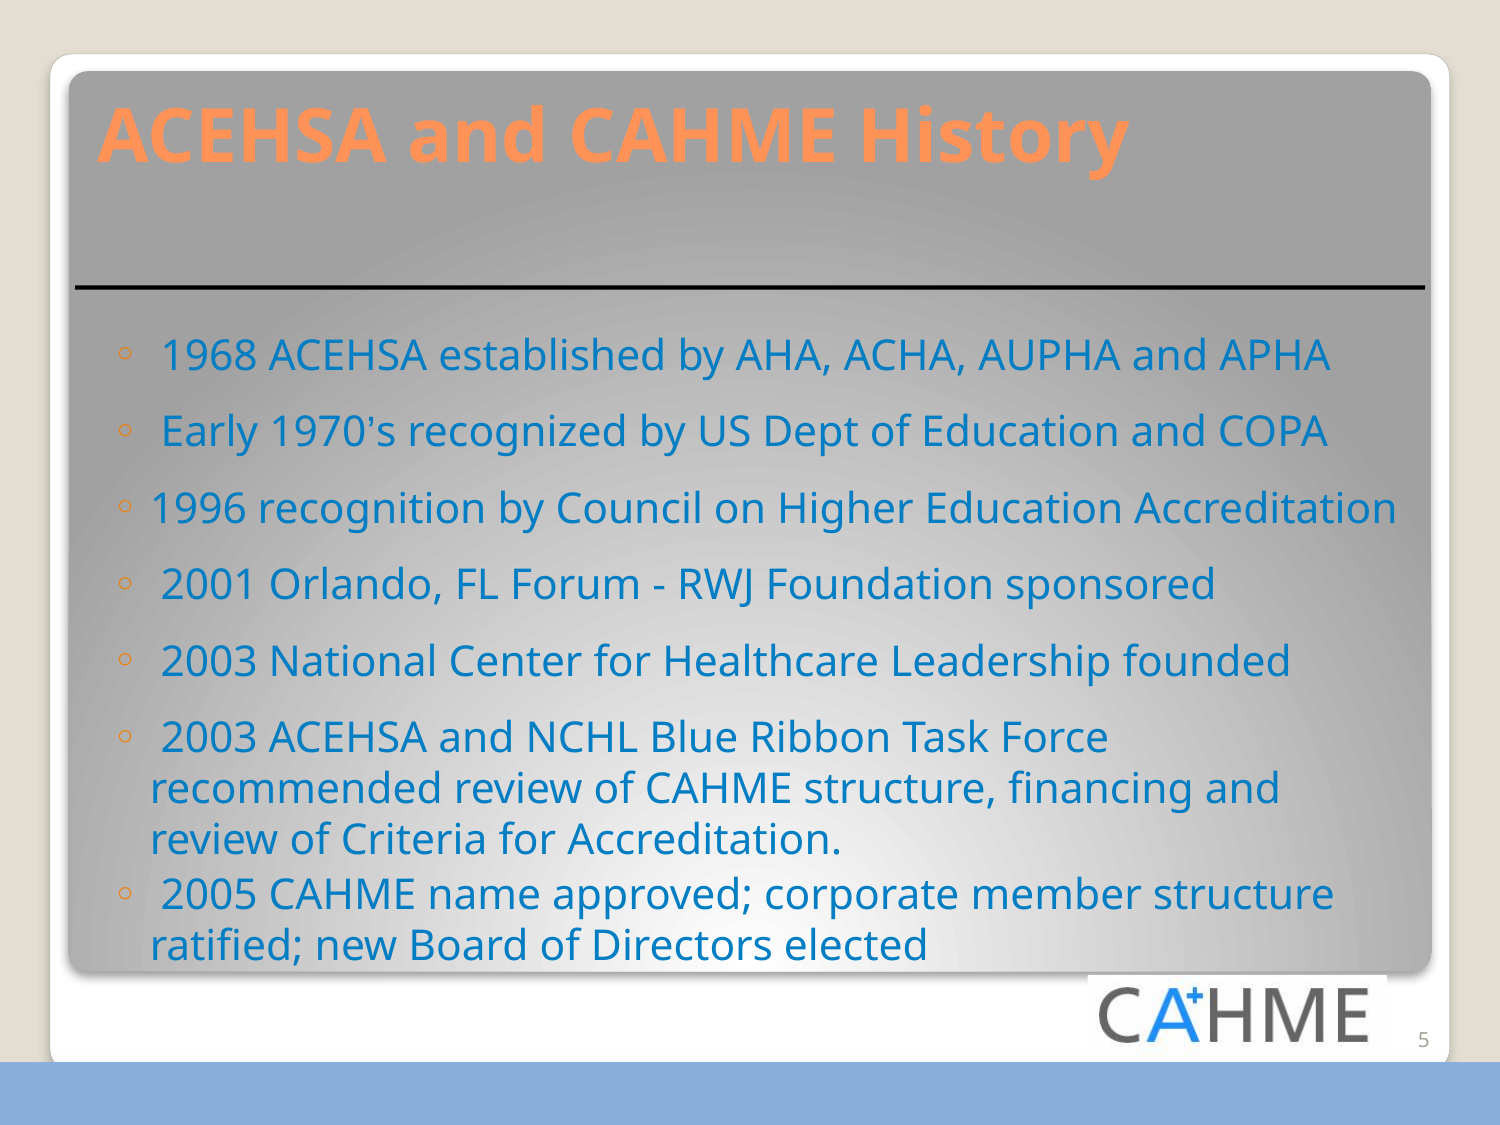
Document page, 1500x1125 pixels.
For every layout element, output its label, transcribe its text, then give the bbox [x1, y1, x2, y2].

picture [1087, 974, 1388, 1057]
slide_number 5 [1393, 1002, 1445, 1063]
list 1968 ACEHSA established by AHA, ACHA, AUPHA and APHA Early 1970’s recognized by US Dept of Education and COPA 1996 recognition by Council on Higher Education Accreditation 2001 Orlando, FL Forum - RWJ Foundation sponsored 2003 National Center for Healthcare Leadership founded 2003 ACEHSA and NCHL Blue Ribbon Task Force recommended review of CAHME structure, financing and review of Criteria for Accreditation. 2005 CAHME name approved; corporate member structure ratified; new Board of Directors elected [82, 312, 1425, 1000]
title ACEHSA and CAHME History [82, 12, 1425, 185]
picture [0, 1062, 1500, 1125]
